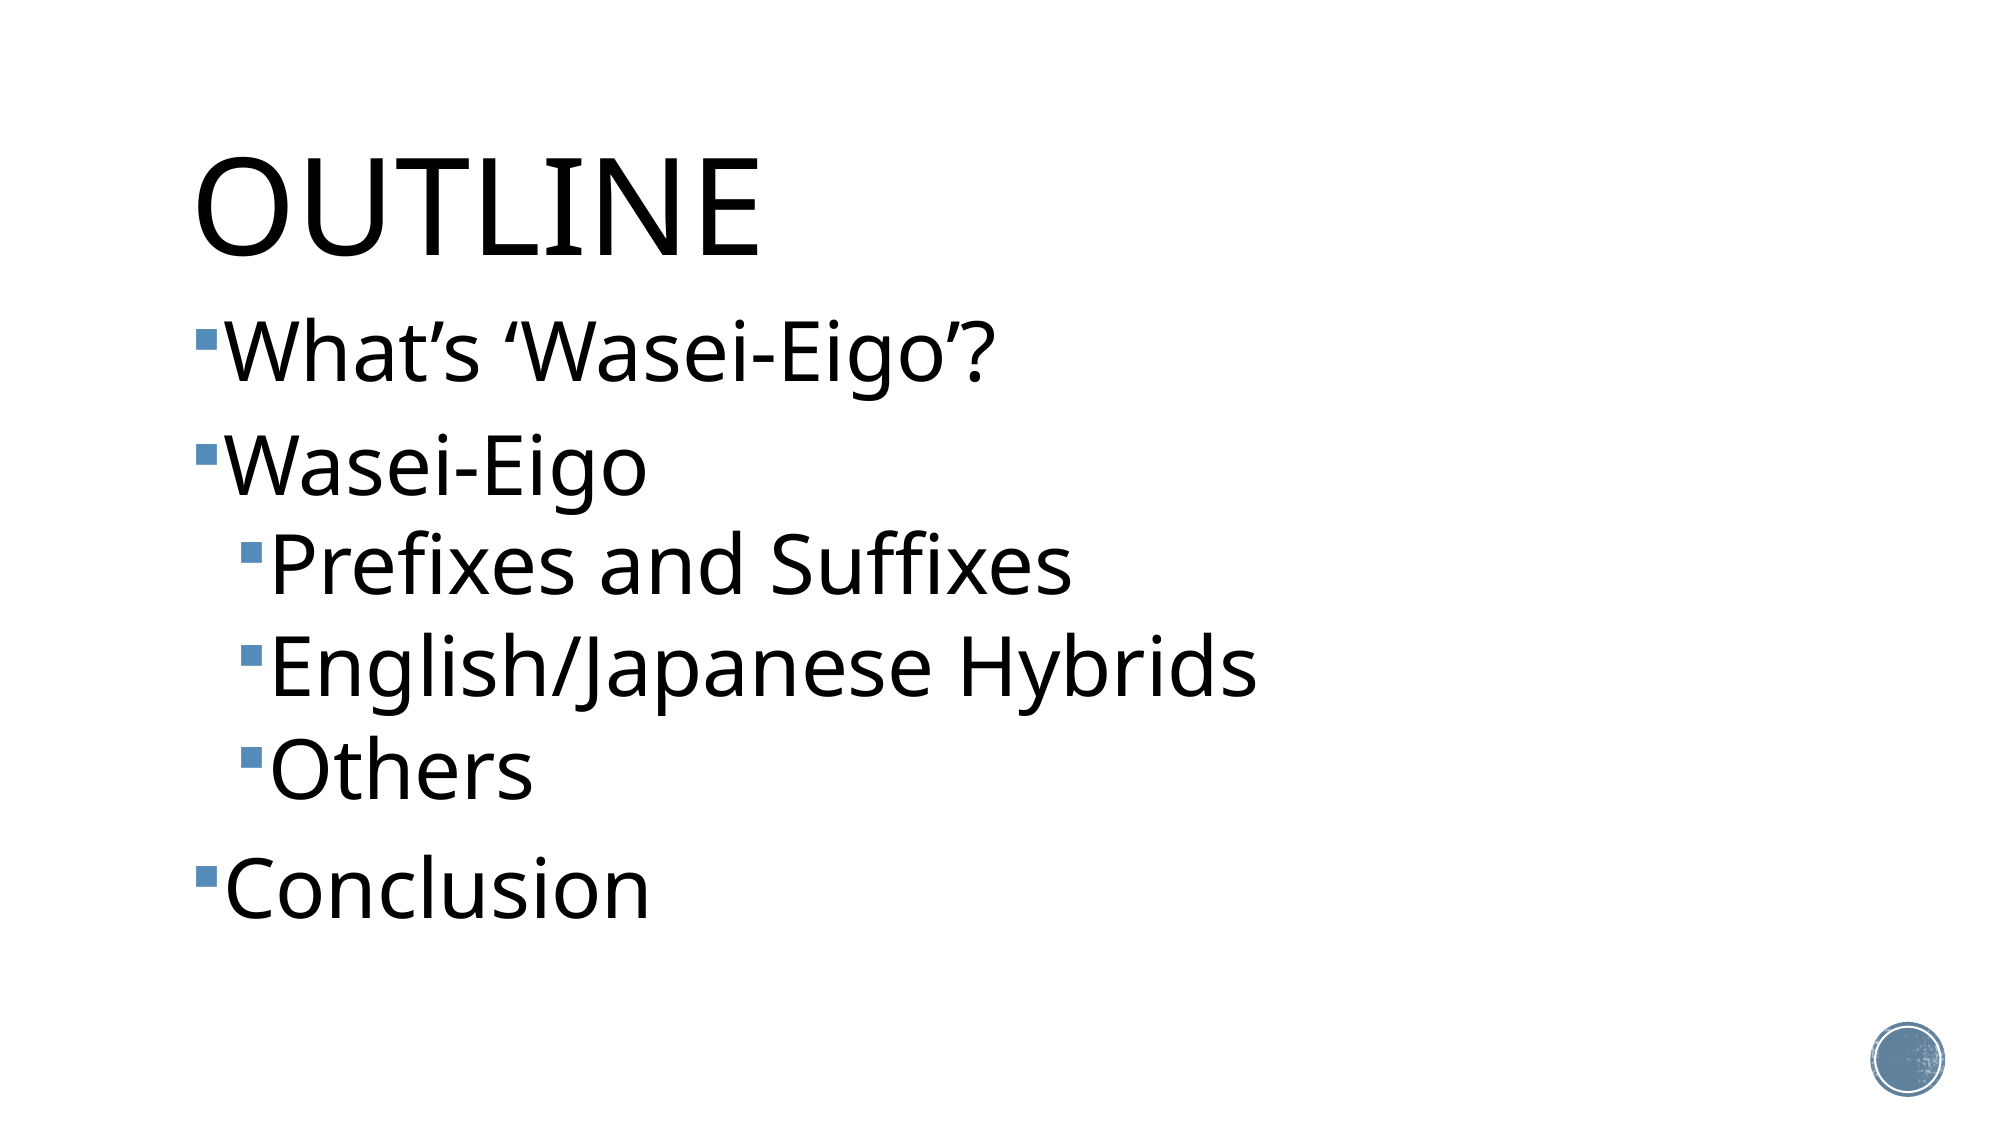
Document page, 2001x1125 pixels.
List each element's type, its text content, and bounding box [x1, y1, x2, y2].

list What’s ‘Wasei-Eigo’? Wasei-Eigo Prefixes and Suffixes English/Japanese Hybrids Others Conclusion [175, 301, 1826, 966]
title OUtline [175, 79, 1826, 301]
